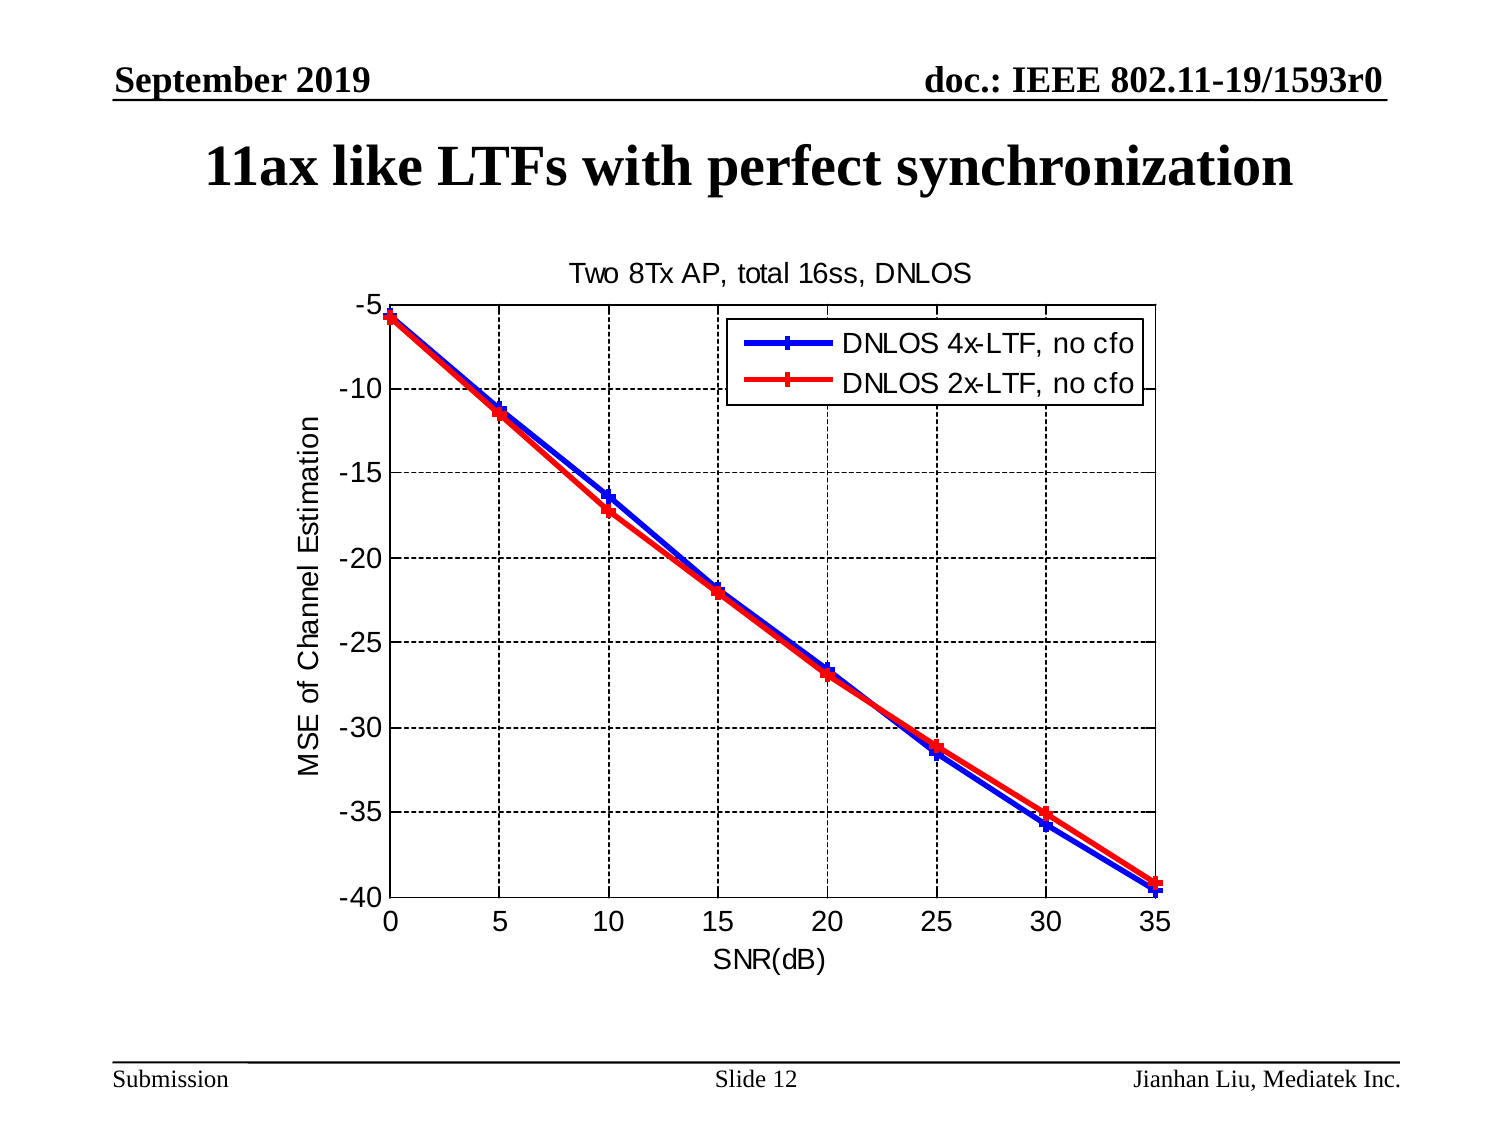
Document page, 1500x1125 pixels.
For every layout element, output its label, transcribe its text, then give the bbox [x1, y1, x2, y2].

footer Jianhan Liu, Mediatek Inc. [1129, 1061, 1402, 1093]
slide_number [114, 54, 374, 101]
title 11ax like LTFs with perfect synchronization [112, 112, 1388, 213]
slide_number Slide 12 [712, 1061, 800, 1093]
picture [262, 249, 1250, 981]
